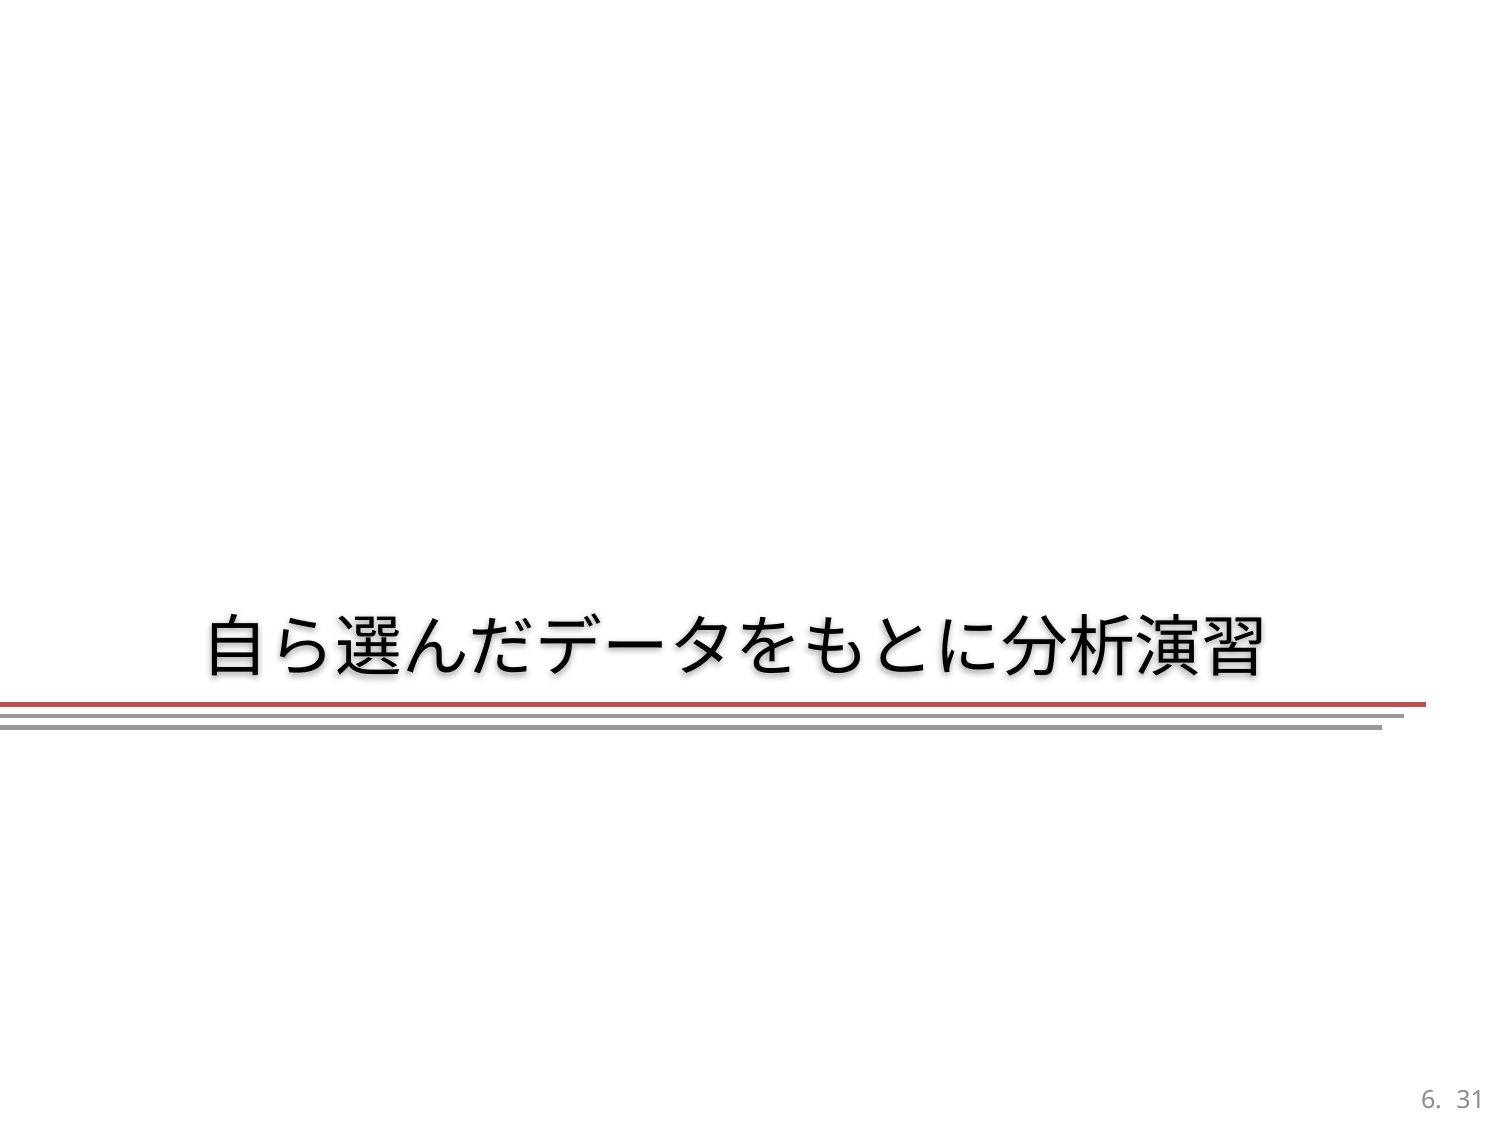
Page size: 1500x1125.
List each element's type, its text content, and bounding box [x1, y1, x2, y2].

slide_number 30 [1381, 1065, 1500, 1125]
text_box 自ら選んだデータをもとに分析演習 [18, 596, 1452, 692]
